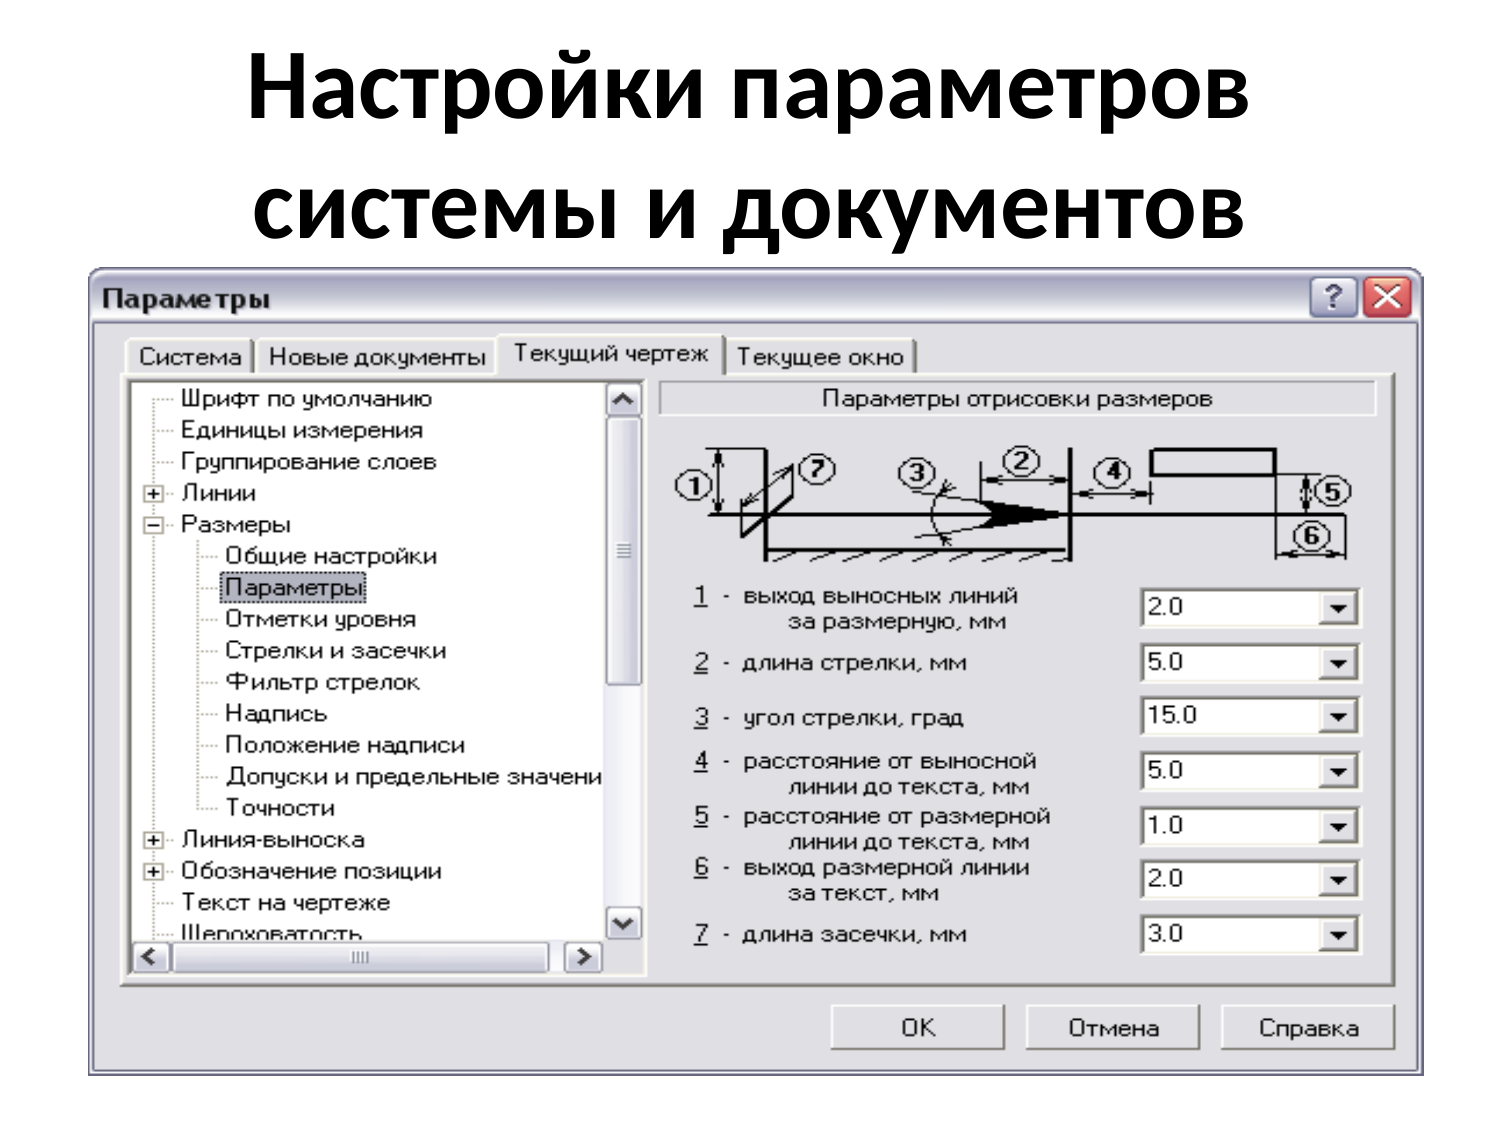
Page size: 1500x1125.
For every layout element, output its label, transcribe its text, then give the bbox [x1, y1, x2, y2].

title Настройки параметров системы и документов [75, 45, 1425, 233]
picture [88, 266, 1424, 1077]
